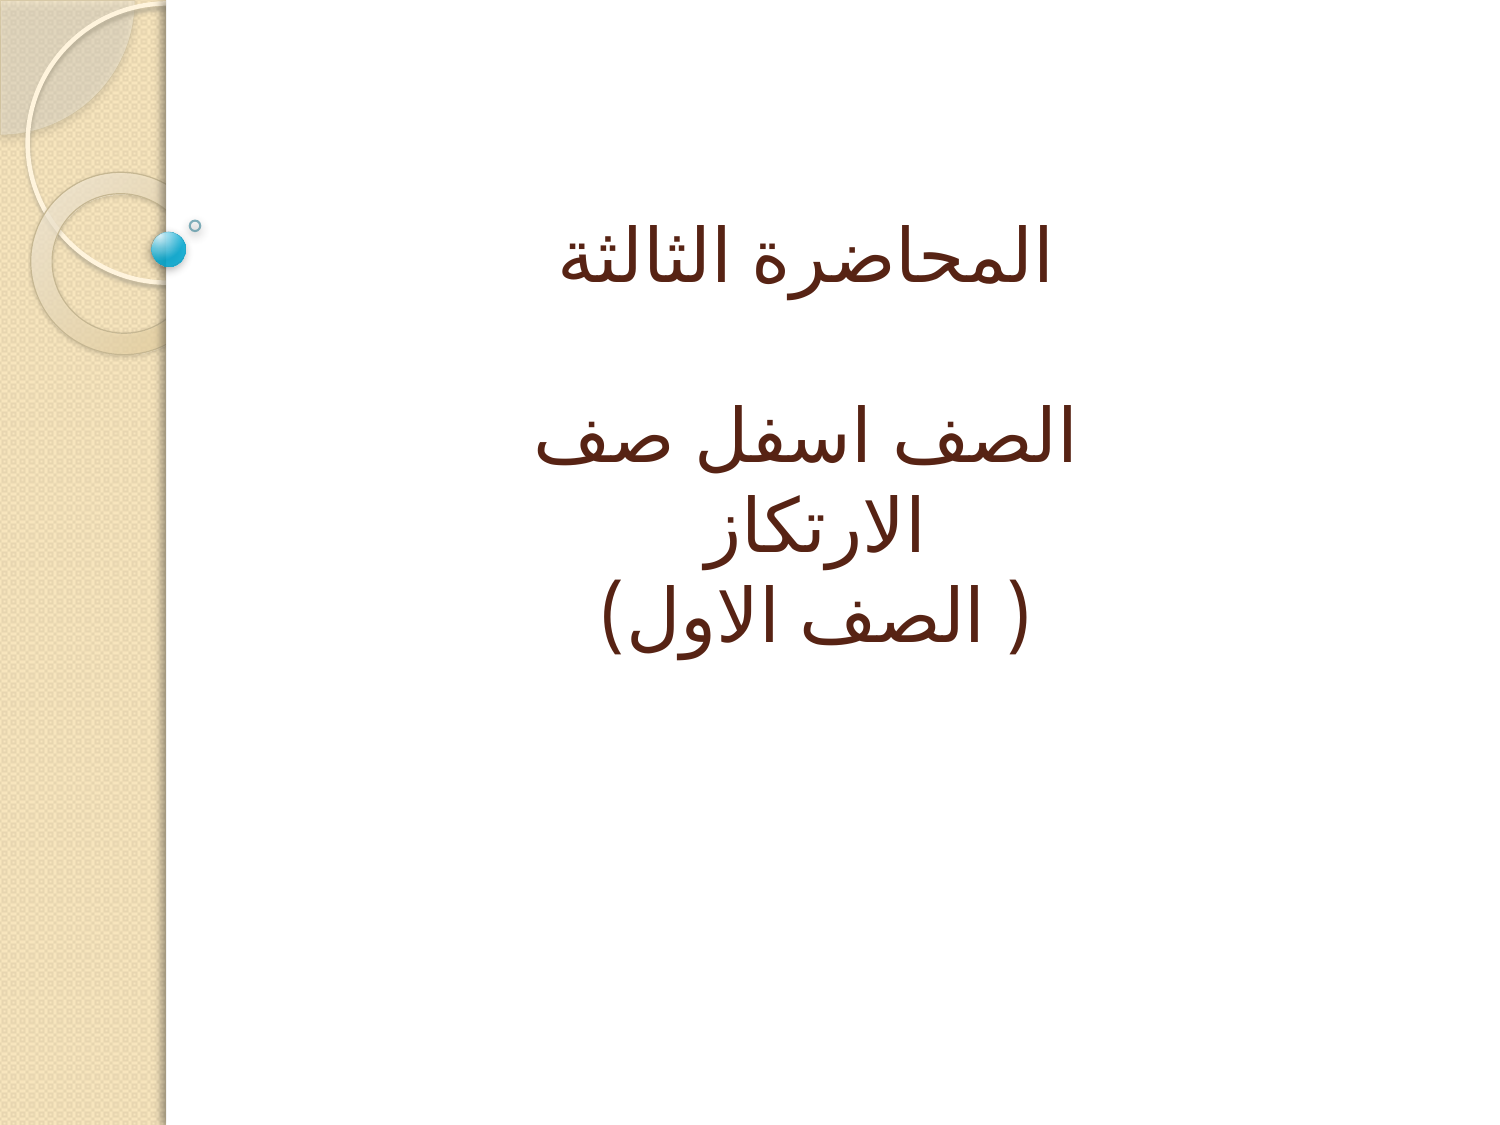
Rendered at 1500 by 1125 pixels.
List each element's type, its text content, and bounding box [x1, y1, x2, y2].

text_box المحاضرة الثالثة الصف اسفل صف الارتكاز ( الصف الاول) [430, 432, 1181, 665]
